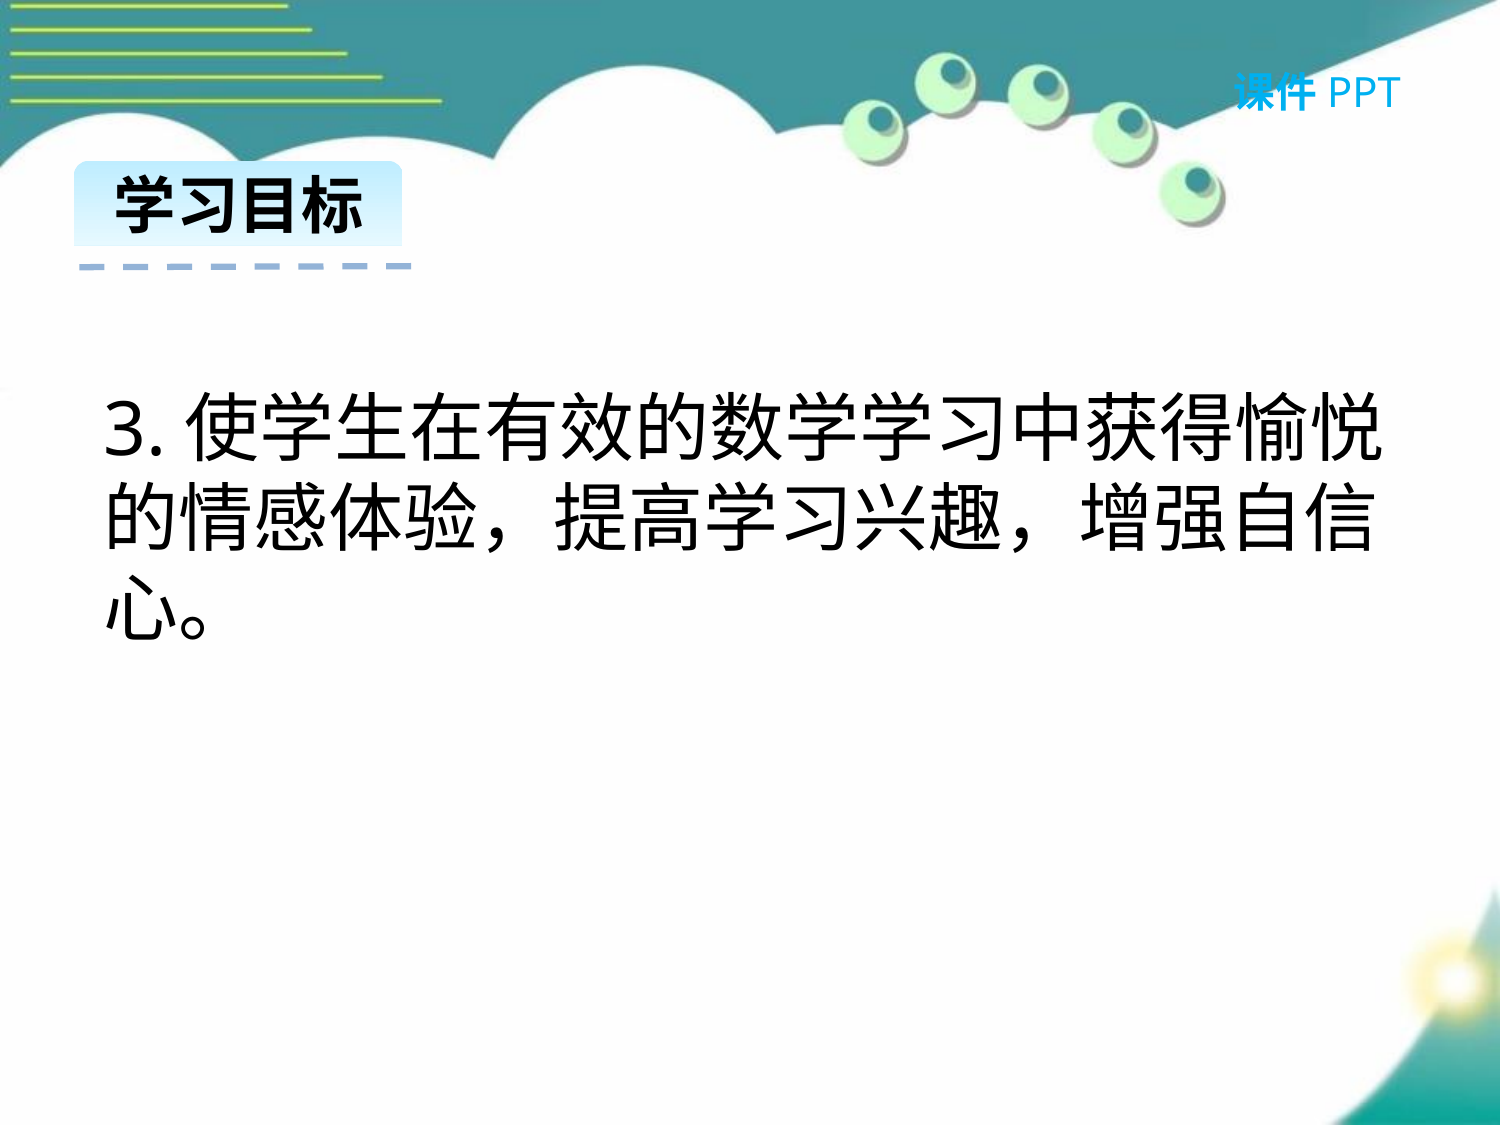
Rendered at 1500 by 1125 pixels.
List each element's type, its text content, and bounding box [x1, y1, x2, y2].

picture [0, 0, 1500, 1125]
text_box 学习目标 [74, 160, 403, 246]
text_box 3.使学生在有效的数学学习中获得愉悦的情感体验，提高学习兴趣，增强自信心。 [88, 373, 1438, 659]
text_box 课件PPT [1218, 58, 1418, 124]
